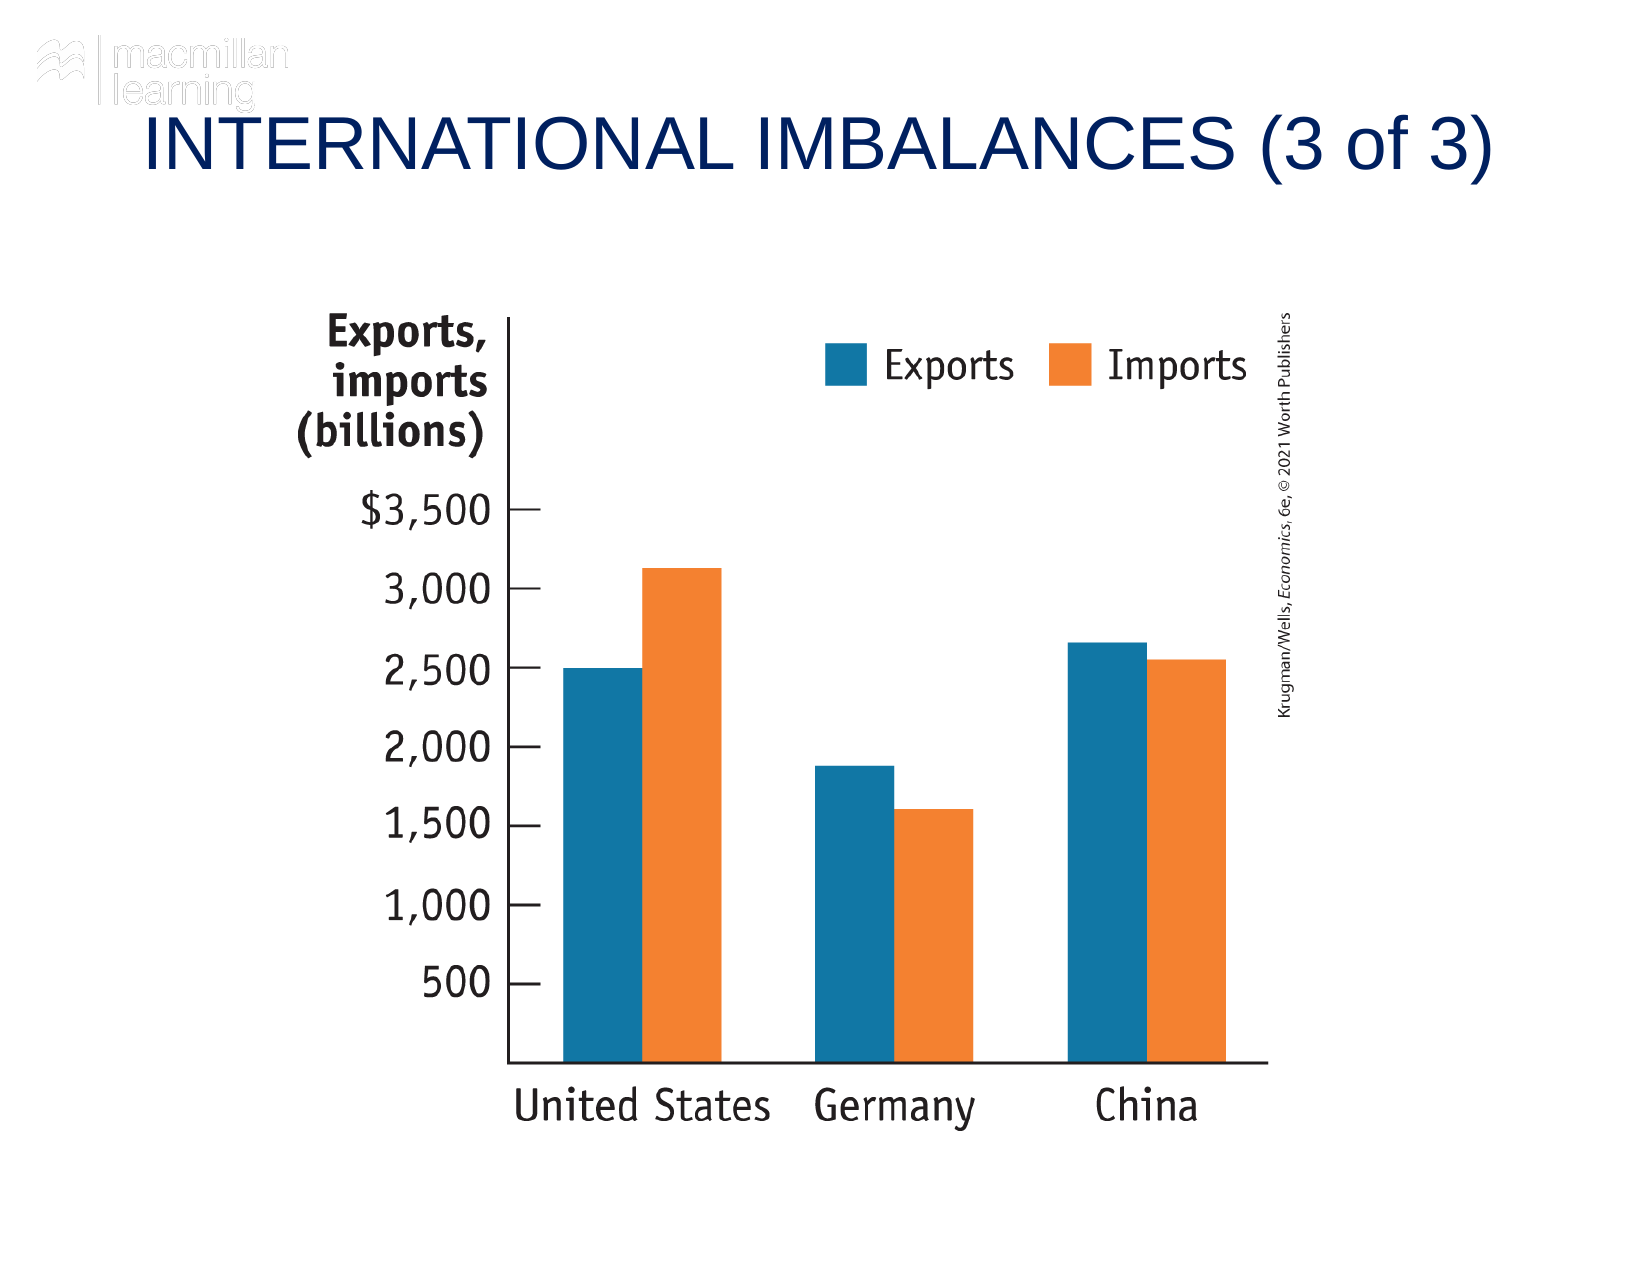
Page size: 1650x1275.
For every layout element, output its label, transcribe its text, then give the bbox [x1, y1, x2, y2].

picture [37, 35, 288, 113]
title INTERNATIONAL IMBALANCES (3 of 3) [77, 48, 1563, 231]
picture [294, 310, 1297, 1133]
